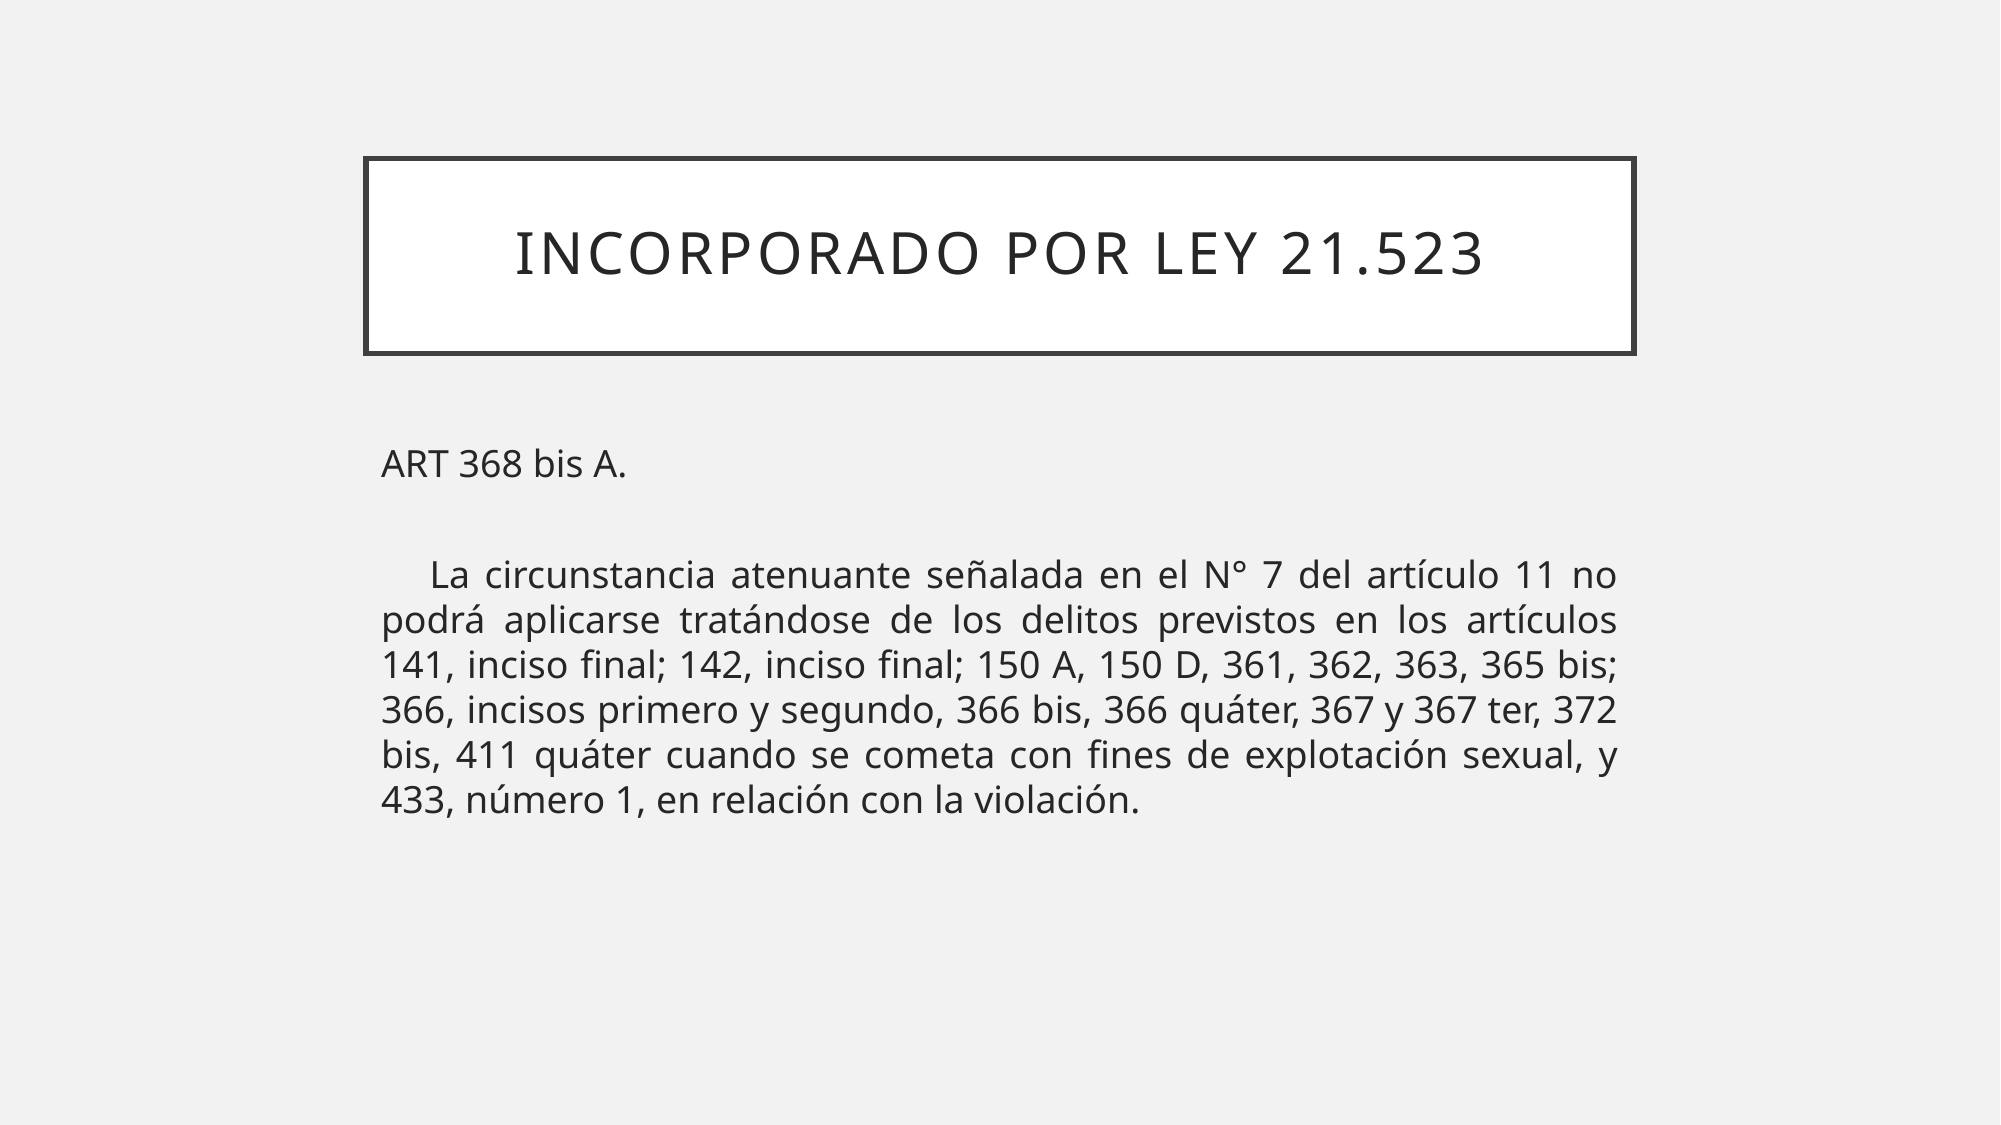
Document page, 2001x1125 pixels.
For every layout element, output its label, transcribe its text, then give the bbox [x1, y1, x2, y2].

list ART 368 bis A. La circunstancia atenuante señalada en el N° 7 del artículo 11 no podrá aplicarse tratándose de los delitos previstos en los artículos 141, inciso final; 142, inciso final; 150 A, 150 D, 361, 362, 363, 365 bis; 366, incisos primero y segundo, 366 bis, 366 quáter, 367 y 367 ter, 372 bis, 411 quáter cuando se cometa con fines de explotación sexual, y 433, número 1, en relación con la violación. [366, 432, 1634, 942]
title INCORPORADO POR LEY 21.523 [363, 156, 1637, 356]
